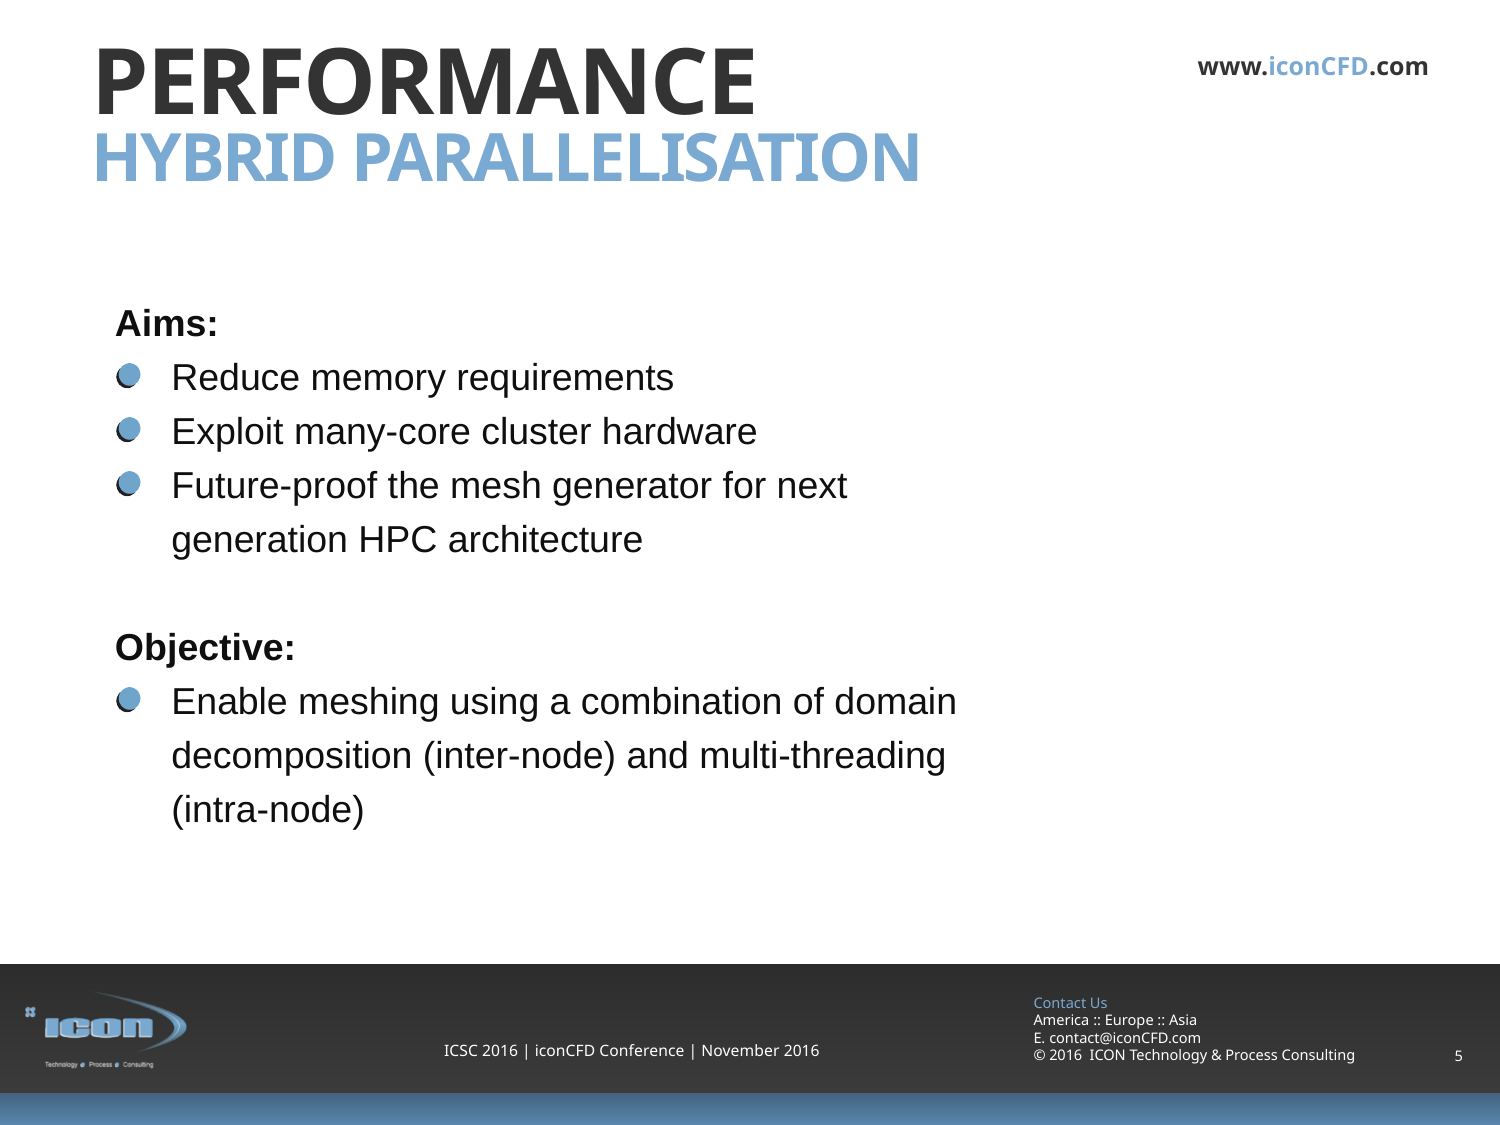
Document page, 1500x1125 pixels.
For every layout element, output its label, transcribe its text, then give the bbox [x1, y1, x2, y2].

picture [115, 686, 142, 713]
text_box Aims: Reduce memory requirements Exploit many-core cluster hardware Future-proof the mesh generator for next generation HPC architecture Objective: Enable meshing using a combination of domain decomposition (inter-node) and multi-threading (intra-node) [100, 283, 990, 892]
picture [115, 470, 142, 497]
list hybrid parallelisation [76, 101, 1412, 208]
footer ICSC 2016 | iconCFD Conference | November 2016 [371, 1039, 892, 1063]
picture [115, 362, 142, 389]
picture [115, 416, 142, 443]
picture [0, 952, 231, 1077]
title performance [76, 30, 1046, 101]
